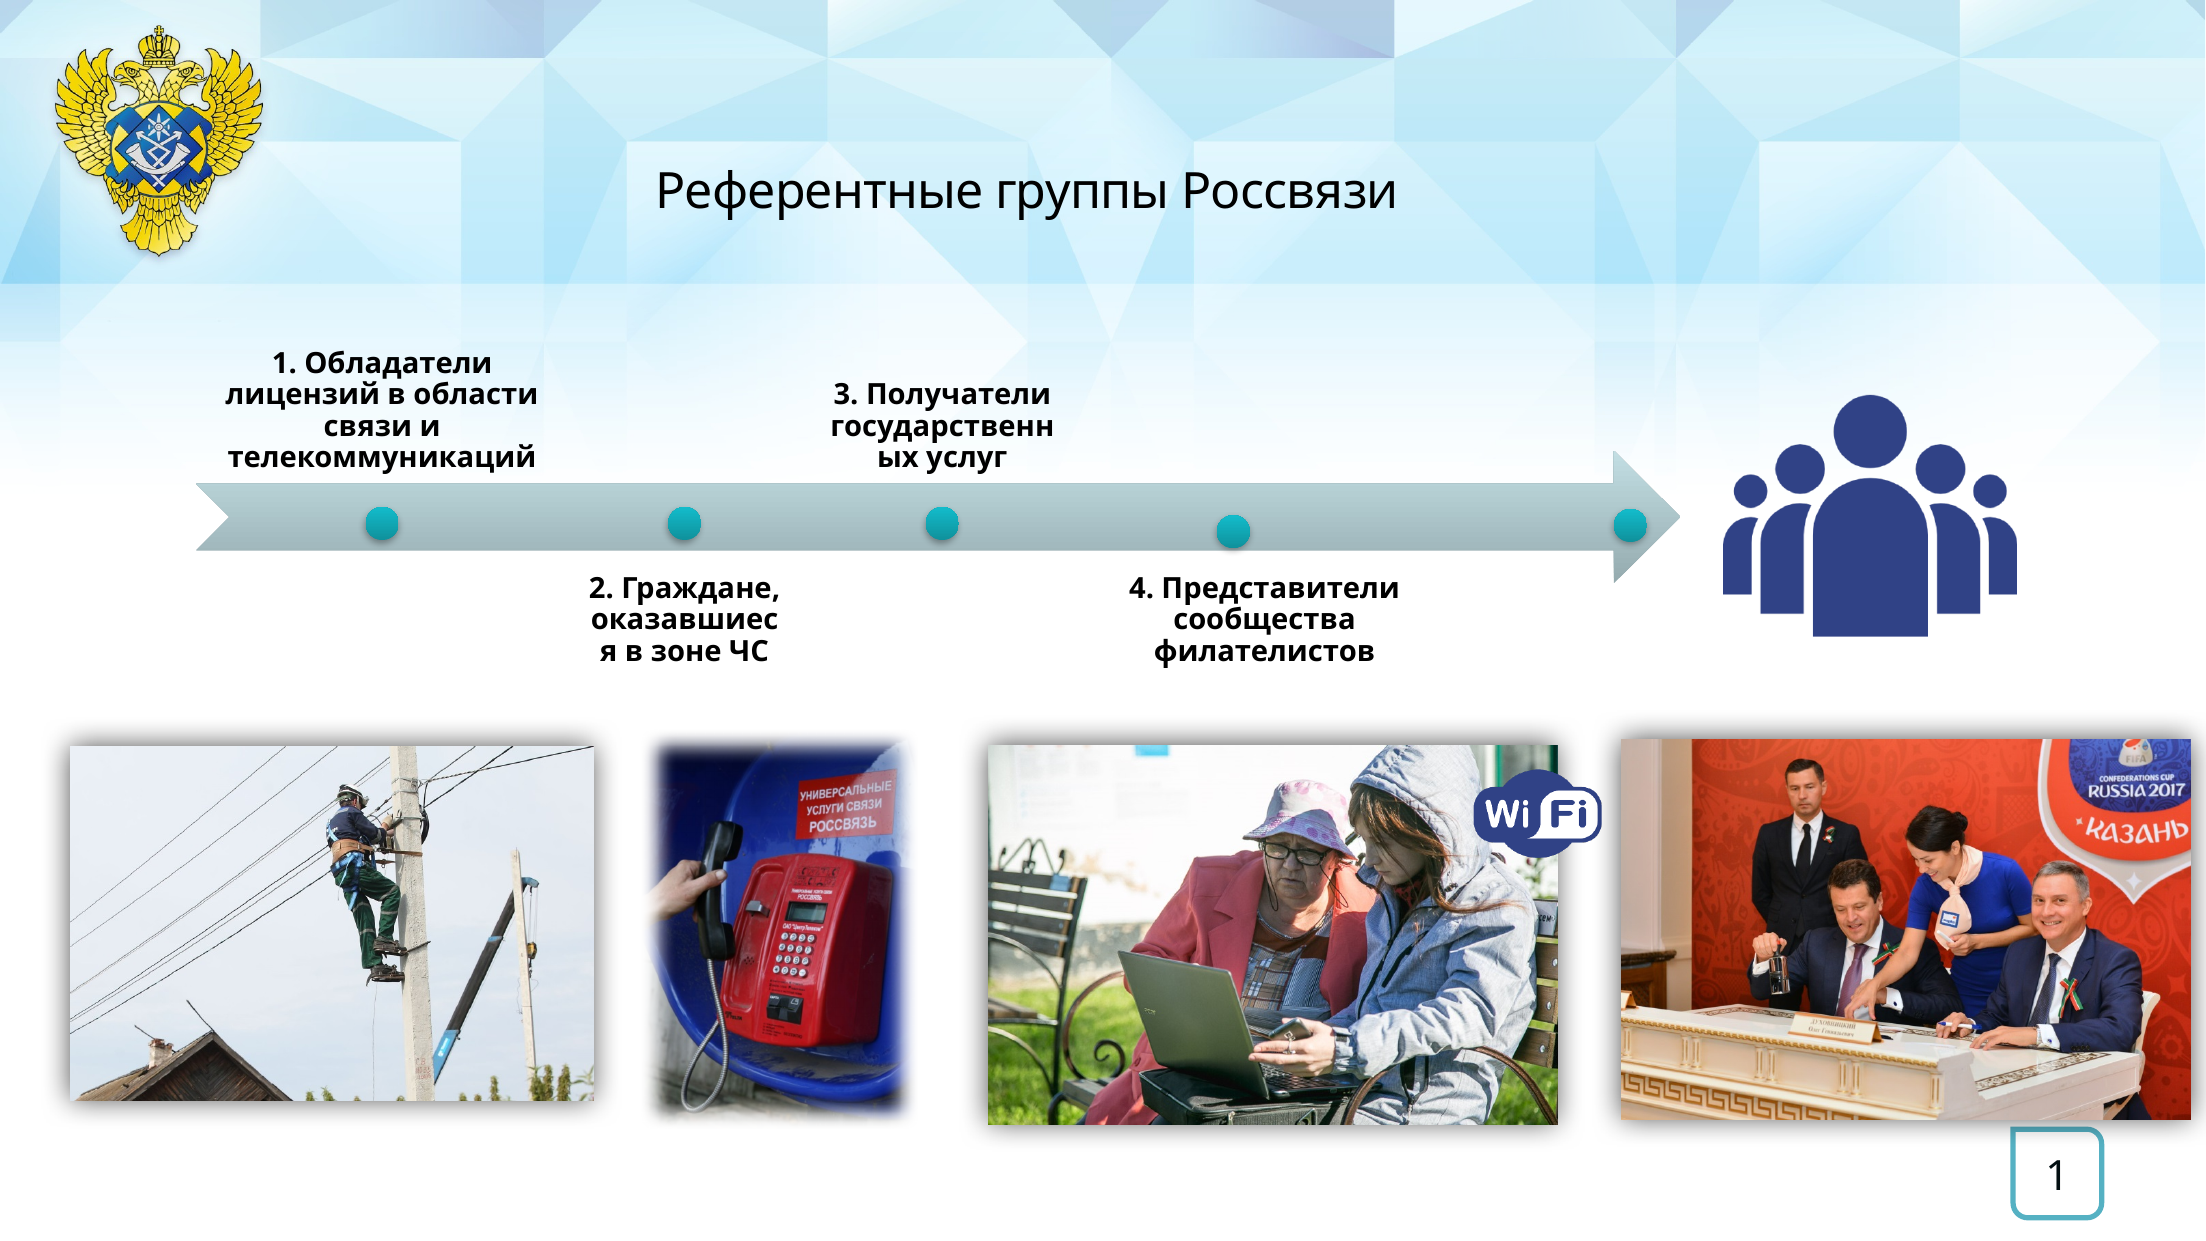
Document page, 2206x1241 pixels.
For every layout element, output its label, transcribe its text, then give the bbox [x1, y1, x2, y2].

text_box Референтные группы Россвязи [640, 150, 1963, 226]
text_box 1 [2010, 1141, 2104, 1220]
picture [640, 728, 919, 1131]
picture [0, 0, 2206, 663]
picture [70, 746, 594, 1102]
picture [988, 744, 1602, 1125]
picture [1621, 739, 2191, 1120]
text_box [196, 357, 1681, 690]
